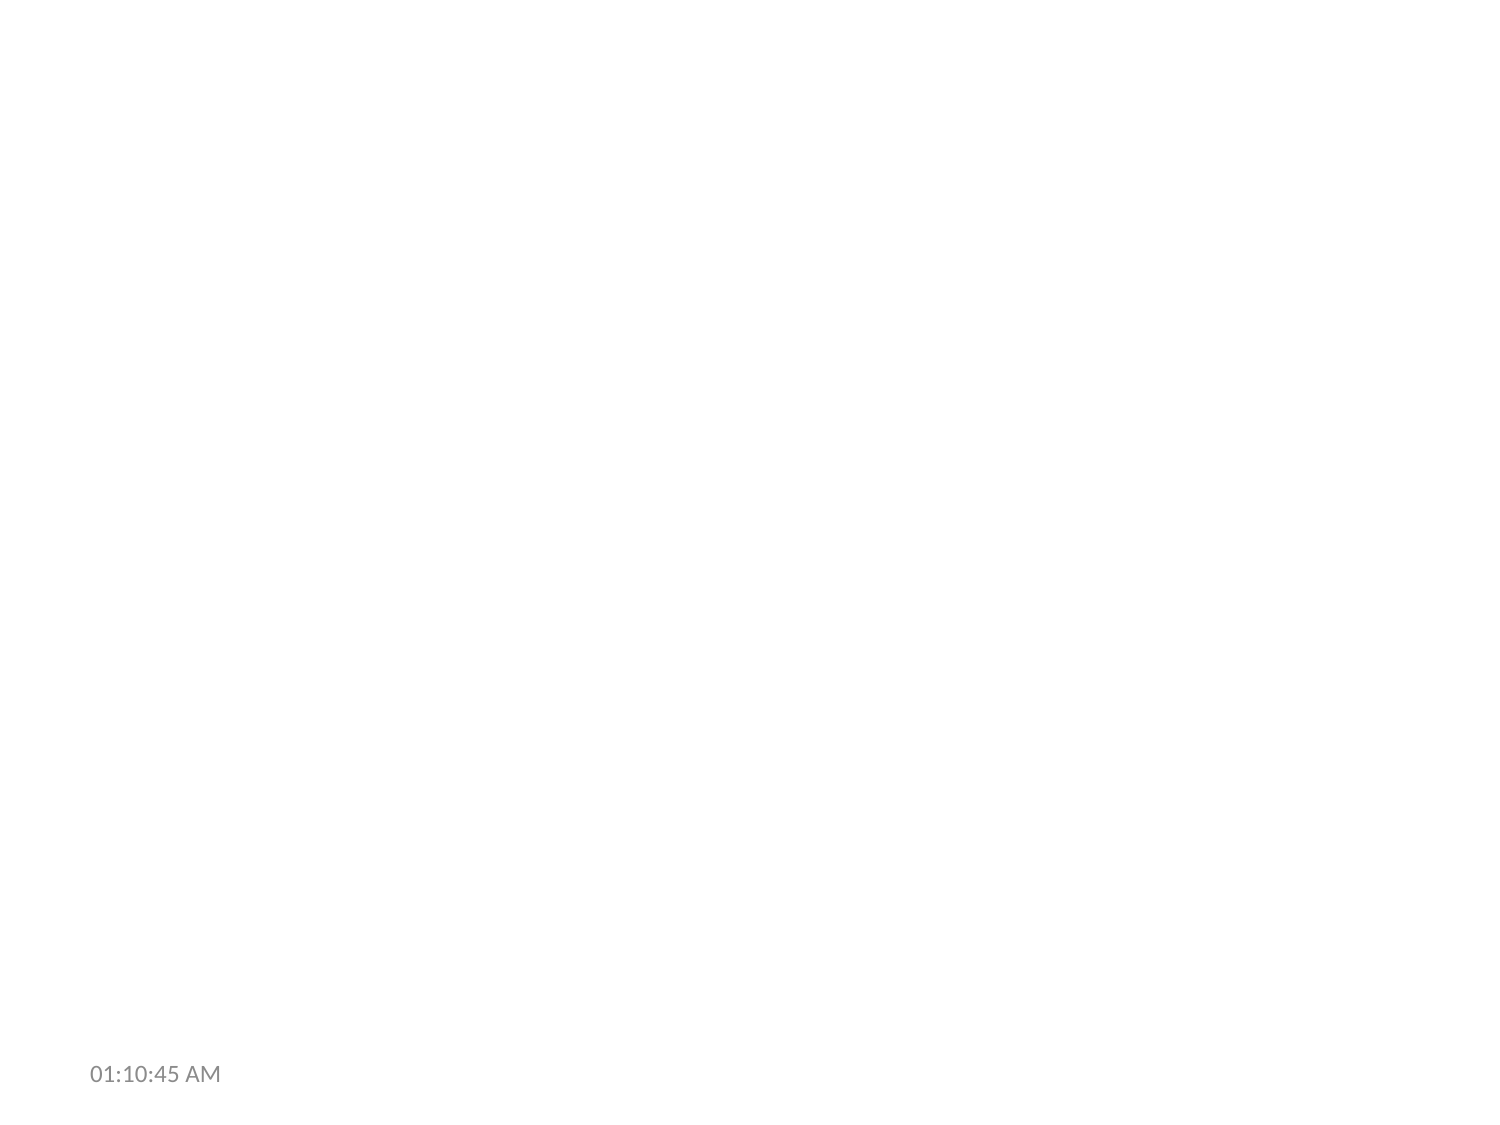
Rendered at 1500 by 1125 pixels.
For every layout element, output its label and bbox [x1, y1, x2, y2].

slide_number [75, 1042, 425, 1103]
